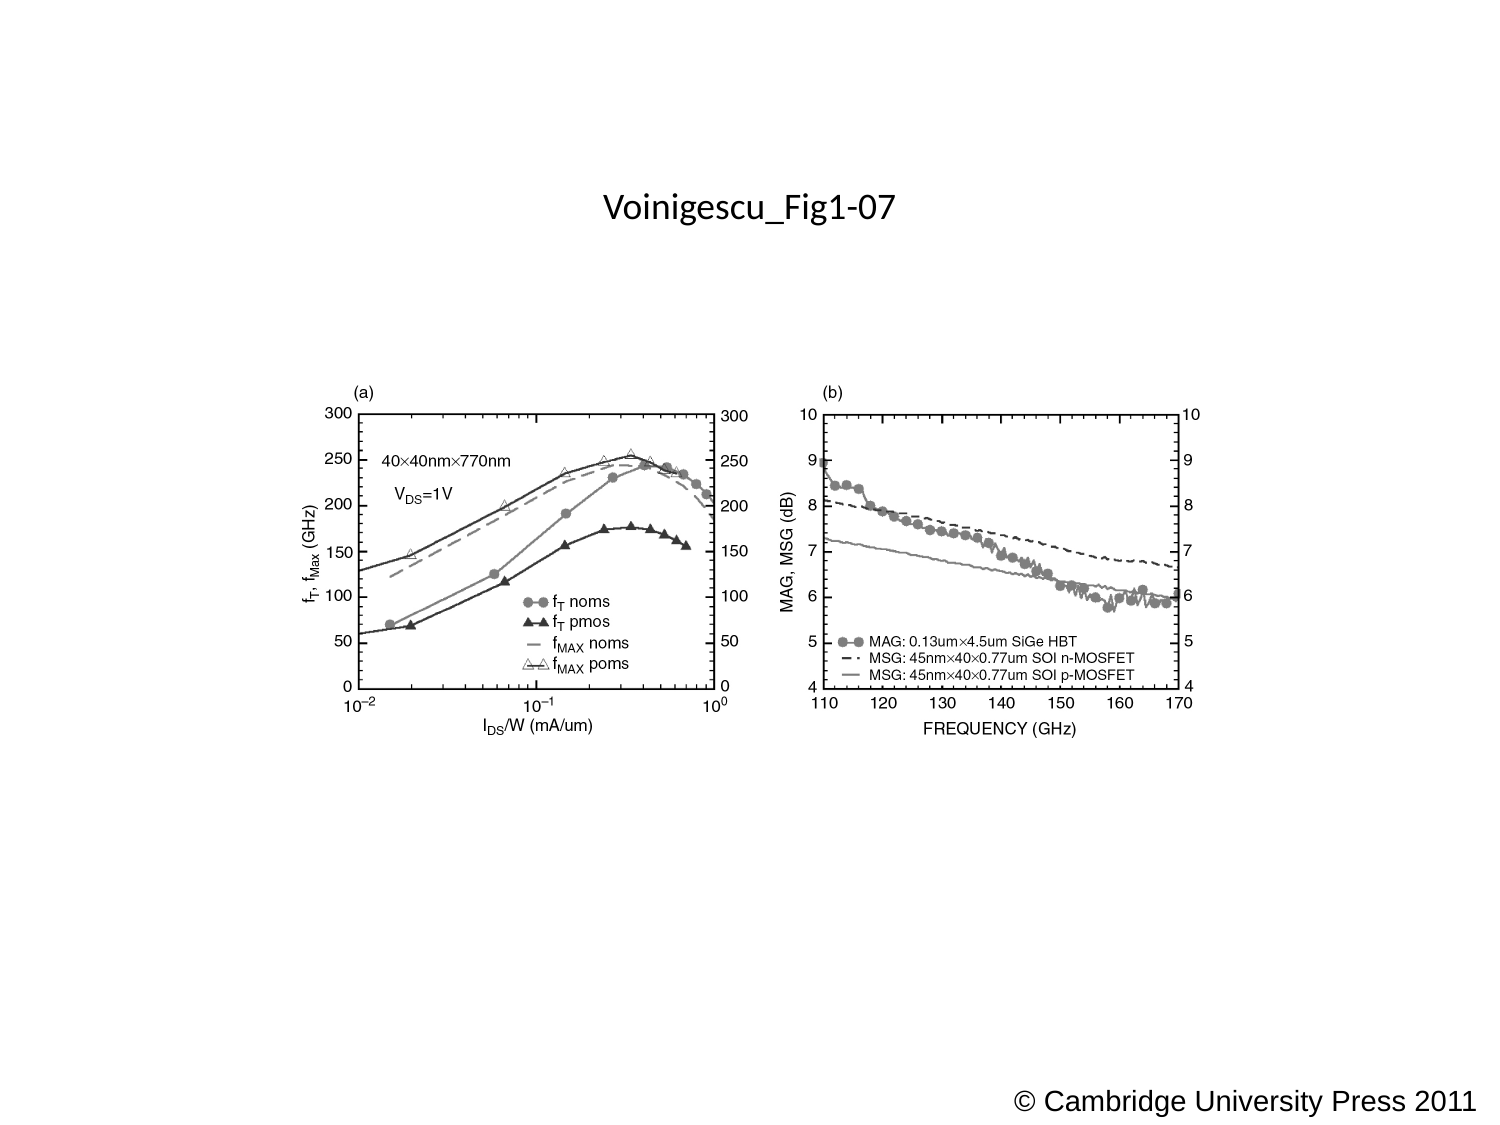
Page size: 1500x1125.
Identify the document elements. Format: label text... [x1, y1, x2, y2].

text_box © Cambridge University Press 2011 [907, 1074, 1493, 1125]
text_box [300, 174, 1200, 739]
